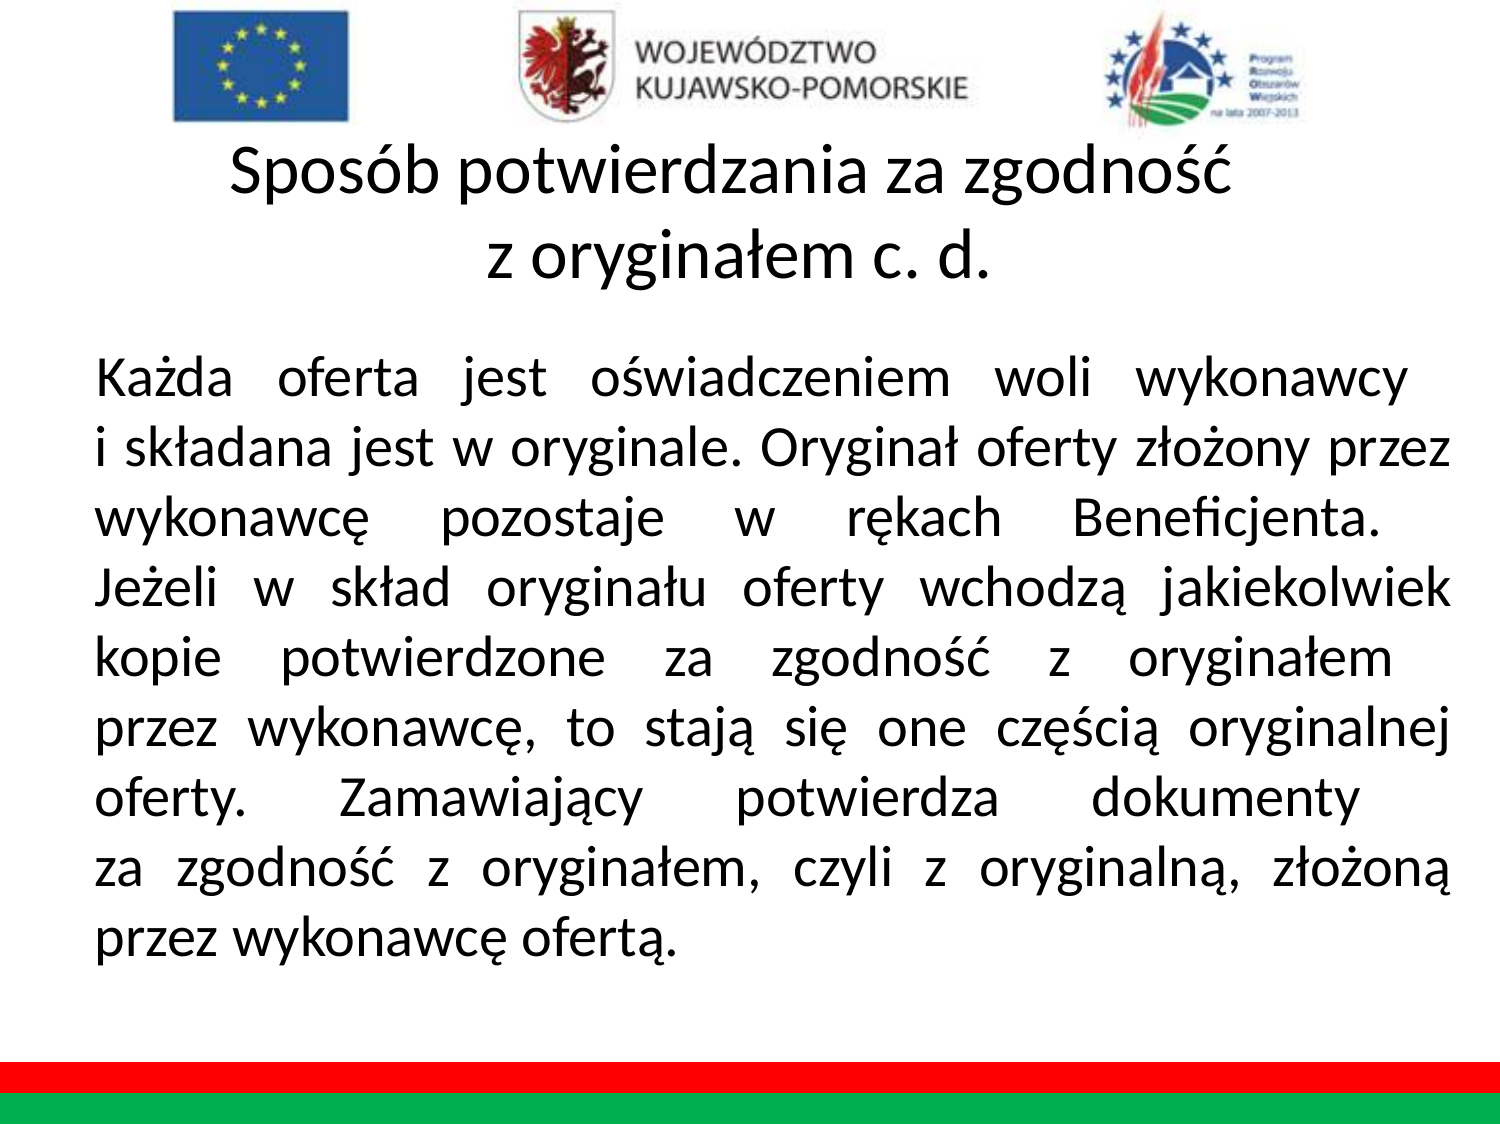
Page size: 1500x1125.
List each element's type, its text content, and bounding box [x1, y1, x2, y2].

title Sposób potwierdzania za zgodność z oryginałem c. d. [64, 113, 1415, 302]
list Każda oferta jest oświadczeniem woli wykonawcy i składana jest w oryginale. Oryginał oferty złożony przez wykonawcę pozostaje w rękach Beneficjenta. Jeżeli w skład oryginału oferty wchodzą jakiekolwiek kopie potwierdzone za zgodność z oryginałem przez wykonawcę, to stają się one częścią oryginalnej oferty. Zamawiający potwierdza dokumenty za zgodność z oryginałem, czyli z oryginalną, złożoną przez wykonawcę ofertą. [23, 331, 1468, 1125]
picture [171, 0, 1310, 113]
